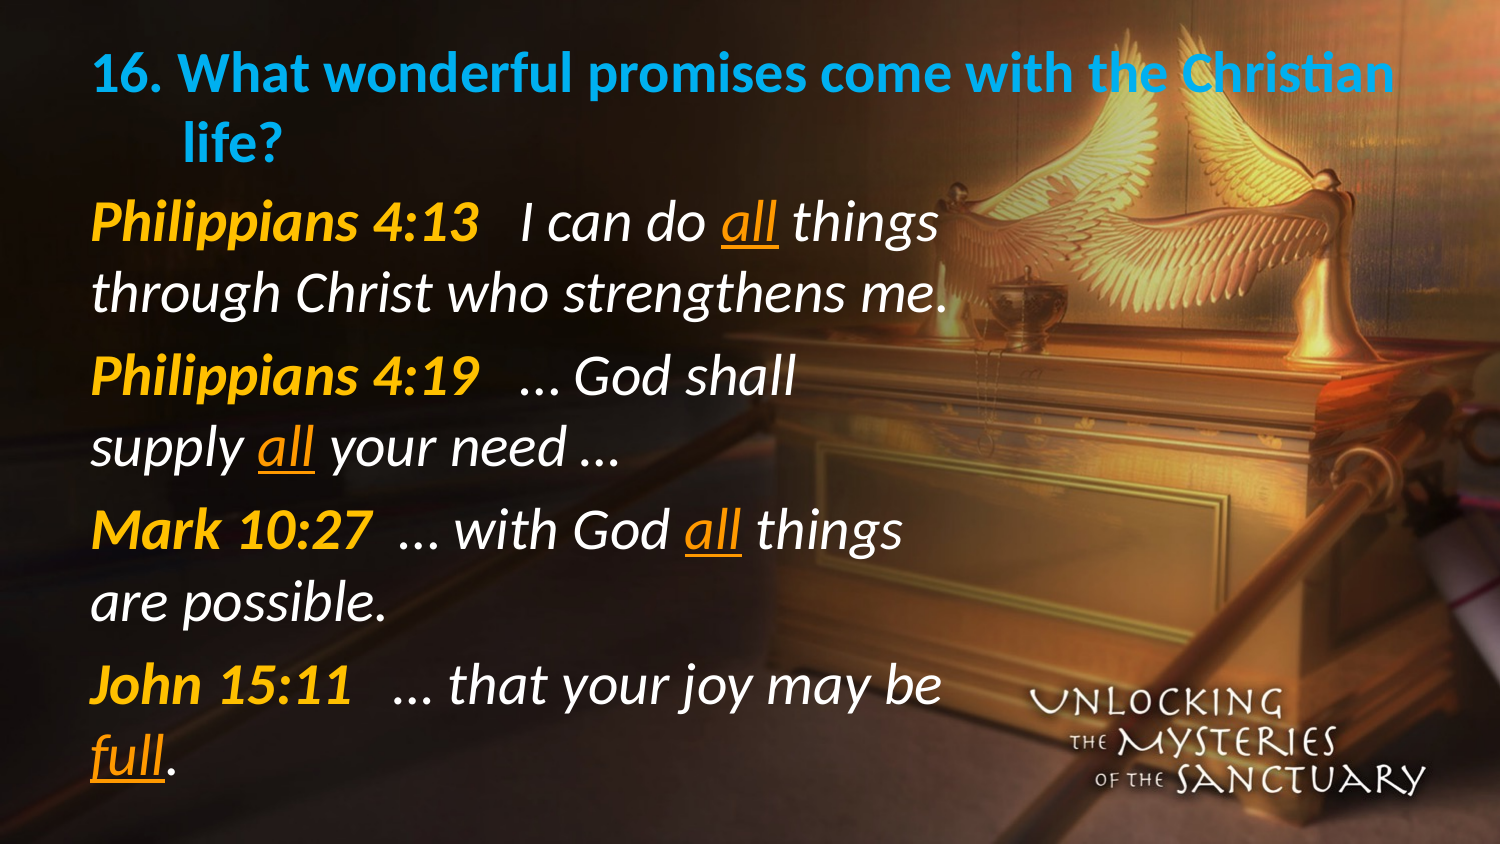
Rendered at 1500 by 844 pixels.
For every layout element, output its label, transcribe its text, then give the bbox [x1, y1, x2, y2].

list Philippians 4:13 I can do all things through Christ who strengthens me. Philippians 4:19 … God shall supply all your need … Mark 10:27 … with God all things are possible. John 15:11 … that your joy may be full. [75, 174, 974, 844]
title 16. What wonderful promises come with the Christian life? [75, 33, 1425, 175]
picture [0, 0, 1500, 844]
